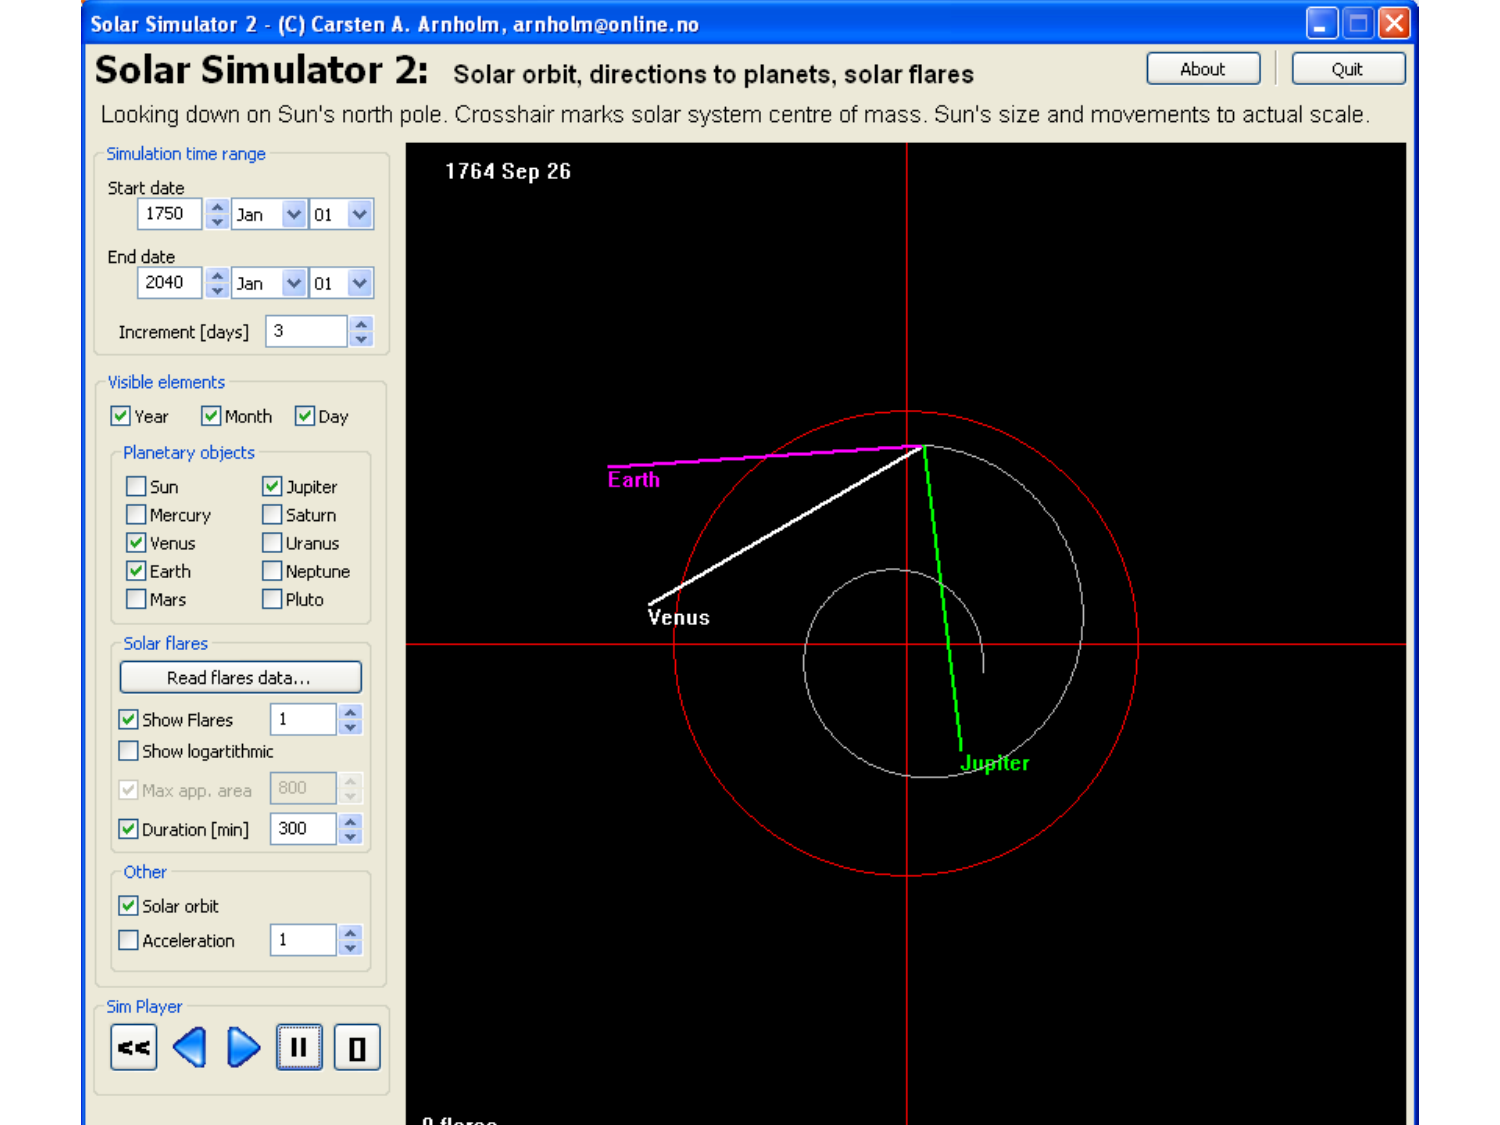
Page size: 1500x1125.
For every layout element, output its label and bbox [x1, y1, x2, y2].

picture [80, 0, 1419, 1125]
